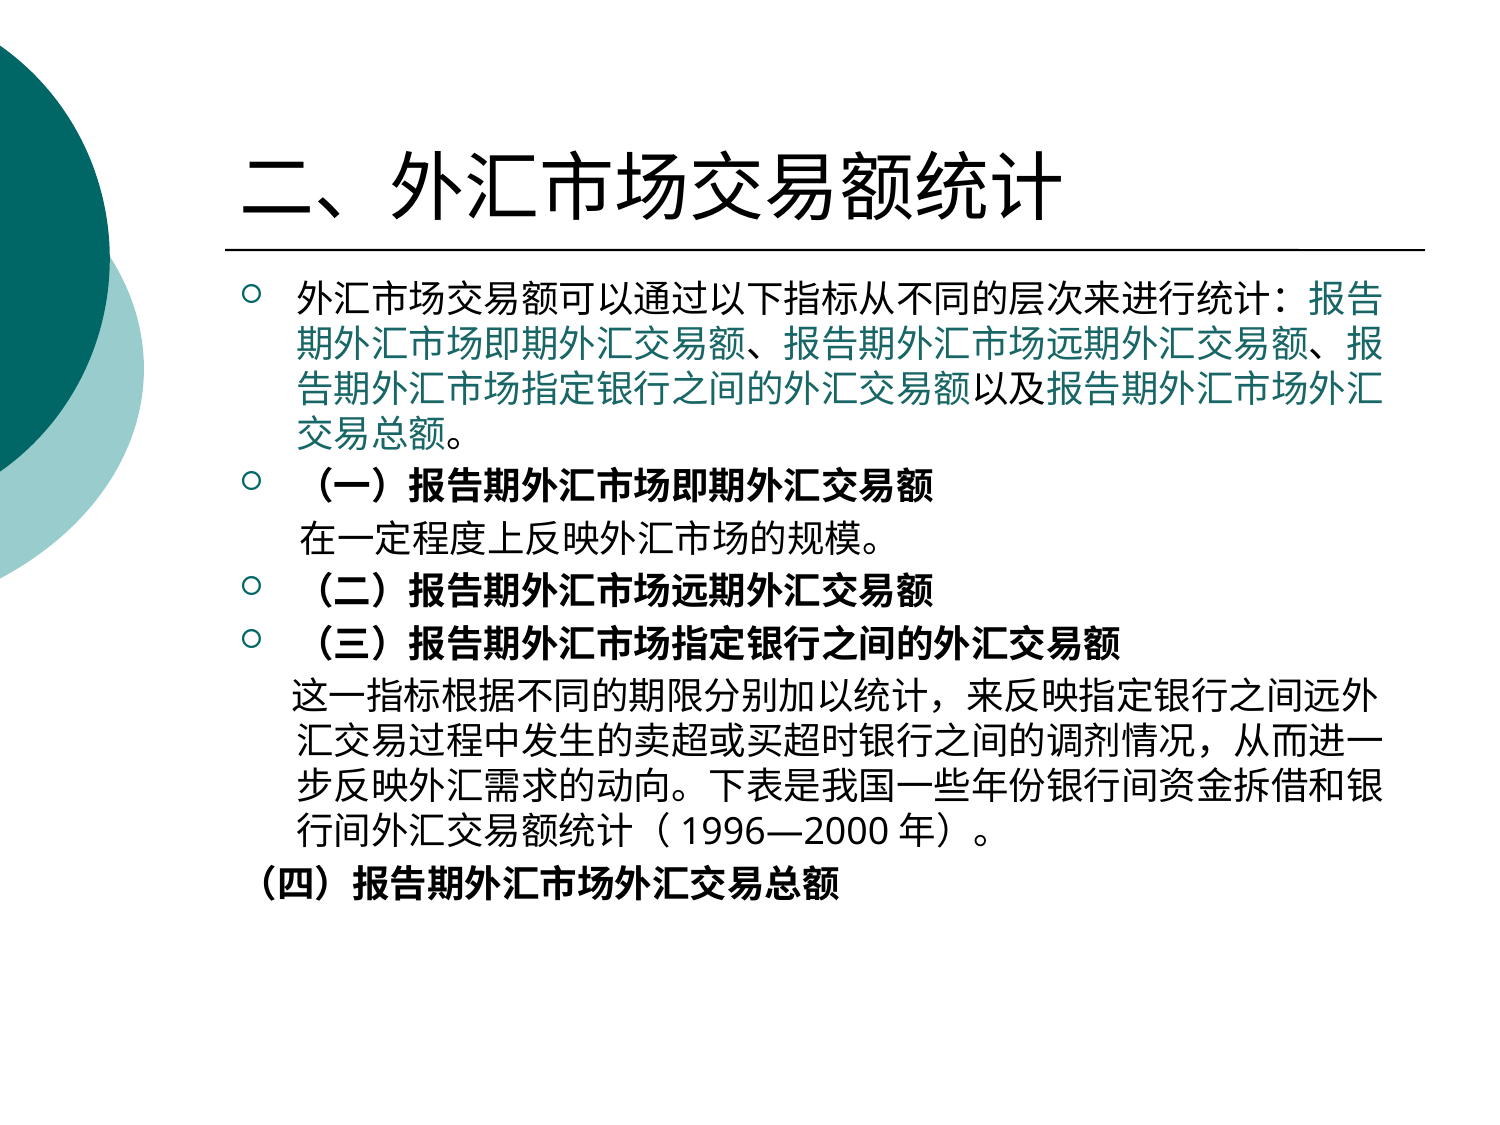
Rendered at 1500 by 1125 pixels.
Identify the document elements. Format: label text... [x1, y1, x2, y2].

list 外汇市场交易额可以通过以下指标从不同的层次来进行统计：报告期外汇市场即期外汇交易额、报告期外汇市场远期外汇交易额、报告期外汇市场指定银行之间的外汇交易额以及报告期外汇市场外汇交易总额。 （一）报告期外汇市场即期外汇交易额 在一定程度上反映外汇市场的规模。 （二）报告期外汇市场远期外汇交易额 （三）报告期外汇市场指定银行之间的外汇交易额 这一指标根据不同的期限分别加以统计，来反映指定银行之间远外汇交易过程中发生的卖超或买超时银行之间的调剂情况，从而进一步反映外汇需求的动向。下表是我国一些年份银行间资金拆借和银行间外汇交易额统计（1996—2000年）。 （四）报告期外汇市场外汇交易总额 [224, 266, 1425, 977]
title 二、外汇市场交易额统计 [224, 49, 1425, 238]
